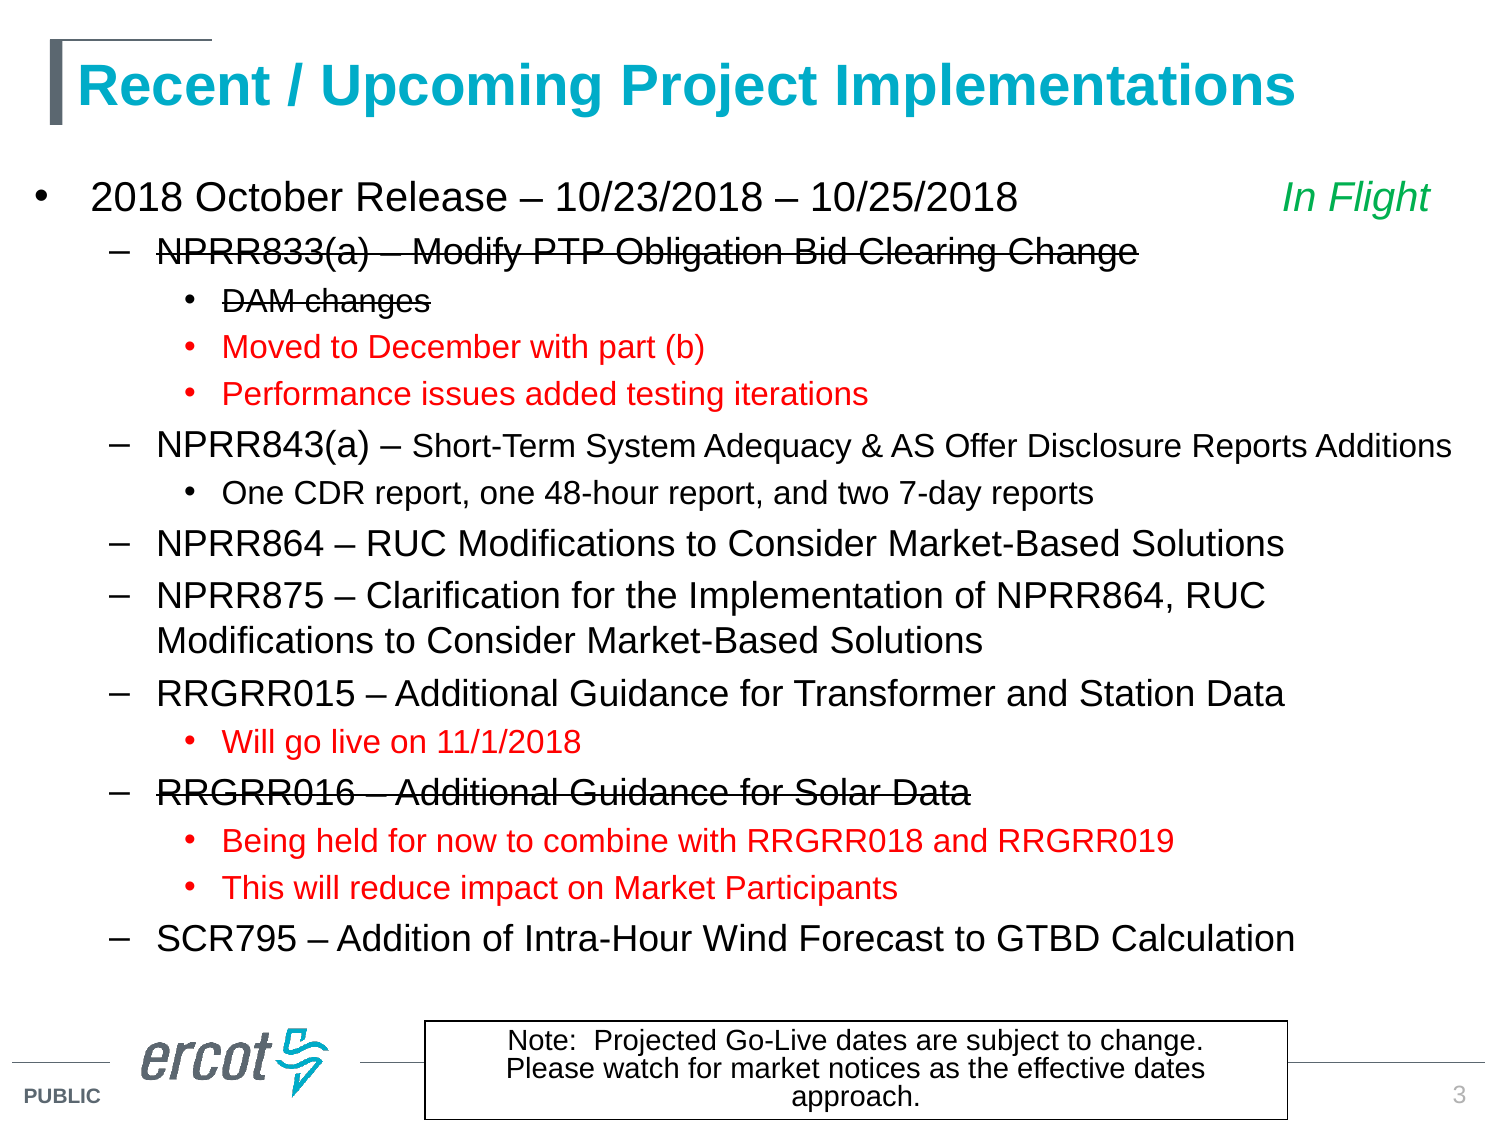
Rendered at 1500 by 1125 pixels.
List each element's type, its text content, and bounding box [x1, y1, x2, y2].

picture [137, 1024, 332, 1100]
list 2018 October Release – 10/23/2018 – 10/25/2018 In Flight NPRR833(a) – Modify PTP Obligation Bid Clearing Change DAM changes Moved to December with part (b) Performance issues added testing iterations NPRR843(a) – Short-Term System Adequacy & AS Offer Disclosure Reports Additions One CDR report, one 48-hour report, and two 7-day reports NPRR864 – RUC Modifications to Consider Market-Based Solutions NPRR875 – Clarification for the Implementation of NPRR864, RUC Modifications to Consider Market-Based Solutions RRGRR015 – Additional Guidance for Transformer and Station Data Will go live on 11/1/2018 RRGRR016 – Additional Guidance for Solar Data Being held for now to combine with RRGRR018 and RRGRR019 This will reduce impact on Market Participants SCR795 – Addition of Intra-Hour Wind Forecast to GTBD Calculation [19, 162, 1488, 1019]
title Recent / Upcoming Project Implementations [62, 39, 1325, 125]
text_box Note: Projected Go-Live dates are subject to change. Please watch for market notices as the effective dates approach. [425, 1021, 1288, 1120]
slide_number 3 [1437, 1076, 1475, 1112]
